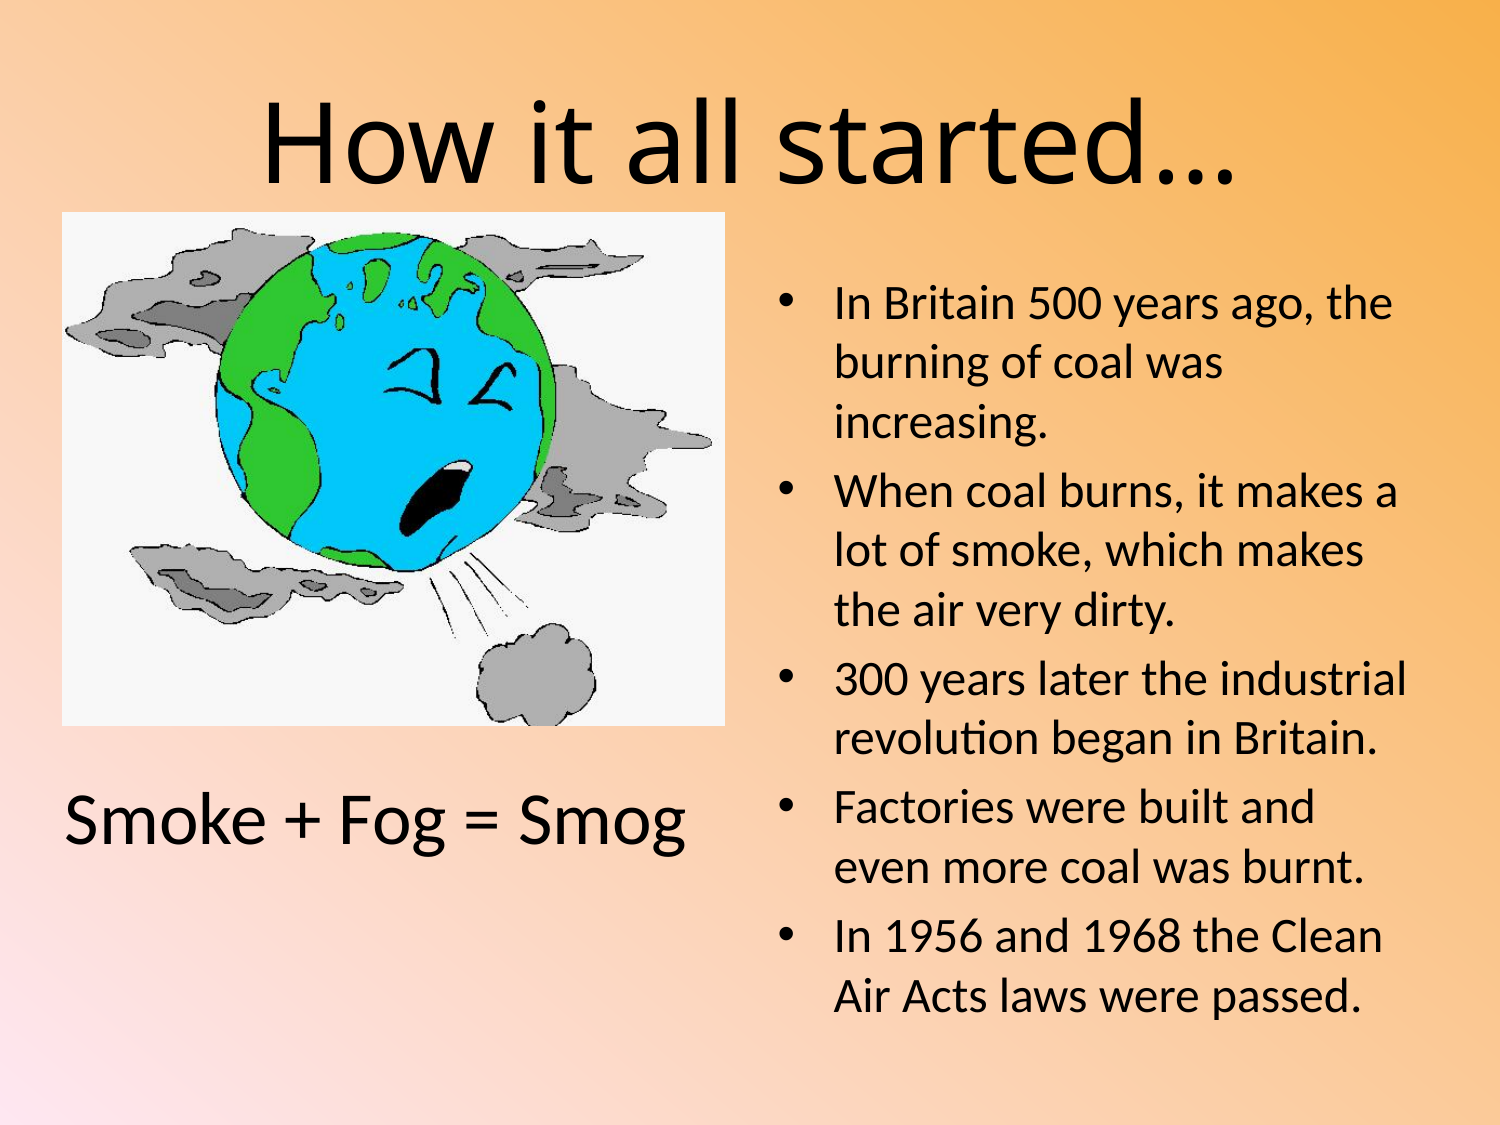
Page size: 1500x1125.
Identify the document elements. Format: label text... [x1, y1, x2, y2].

title How it all started… [75, 45, 1425, 233]
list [62, 212, 726, 727]
list In Britain 500 years ago, the burning of coal was increasing. When coal burns, it makes a lot of smoke, which makes the air very dirty. 300 years later the industrial revolution began in Britain. Factories were built and even more coal was burnt. In 1956 and 1968 the Clean Air Acts laws were passed. [762, 262, 1425, 1075]
text_box Smoke + Fog = Smog [49, 762, 713, 868]
